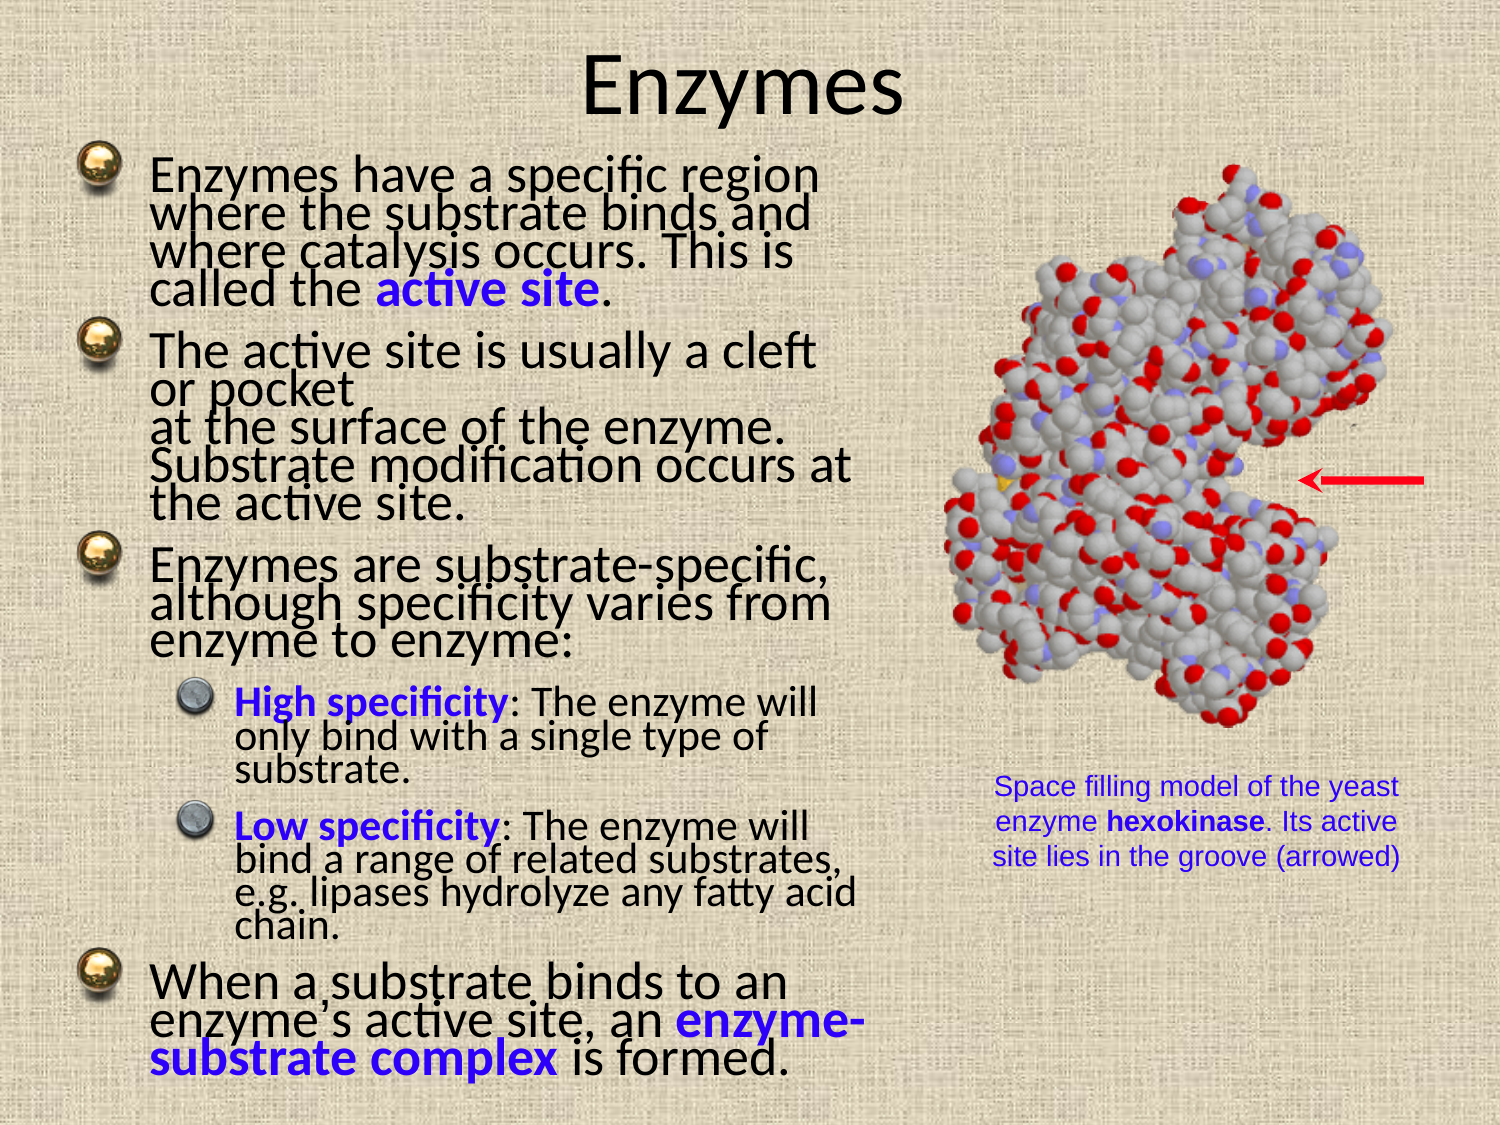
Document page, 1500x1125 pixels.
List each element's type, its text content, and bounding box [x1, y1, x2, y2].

title Enzymes [0, 0, 1500, 141]
picture [0, 140, 1500, 1125]
list Enzymes have a specific region where the substrate binds and where catalysis occurs. This is called the active site. The active site is usually a cleft or pocket at the surface of the enzyme. Substrate modification occurs at the active site. Enzymes are substrate-specific, although specificity varies from enzyme to enzyme: High specificity: The enzyme will only bind with a single type of substrate. Low specificity: The enzyme will bind a range of related substrates, e.g. lipases hydrolyze any fatty acid chain. When a substrate binds to an enzyme’s active site, an enzyme-substrate complex is formed. [61, 158, 888, 1106]
text_box Space filling model of the yeast enzyme hexokinase. Its active site lies in the groove (arrowed) [977, 767, 1404, 913]
